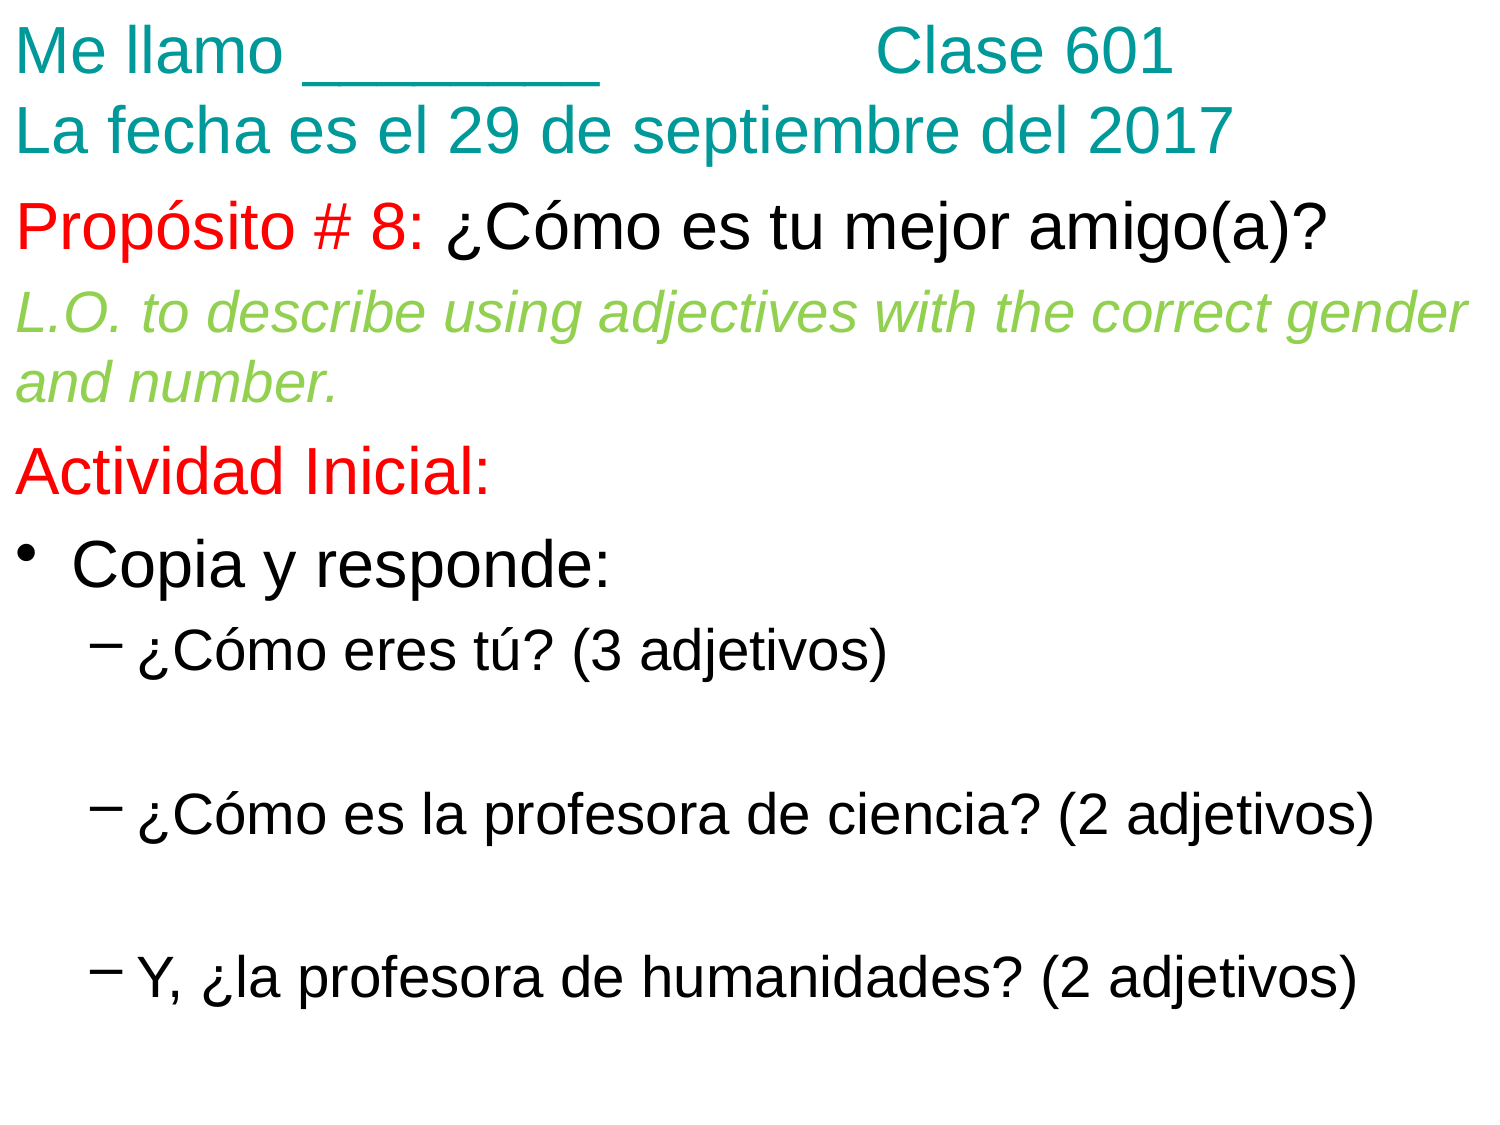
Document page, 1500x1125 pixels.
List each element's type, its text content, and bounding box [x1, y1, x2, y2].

text_box Propósito # 8: ¿Cómo es tu mejor amigo(a)? L.O. to describe using adjectives with the correct gender and number. Actividad Inicial: Copia y responde: ¿Cómo eres tú? (3 adjetivos) ¿Cómo es la profesora de ciencia? (2 adjetivos) Y, ¿la profesora de humanidades? (2 adjetivos) [0, 174, 1500, 1038]
text_box Me llamo ________ Clase 601 La fecha es el 29 de septiembre del 2017 [0, 0, 1500, 174]
